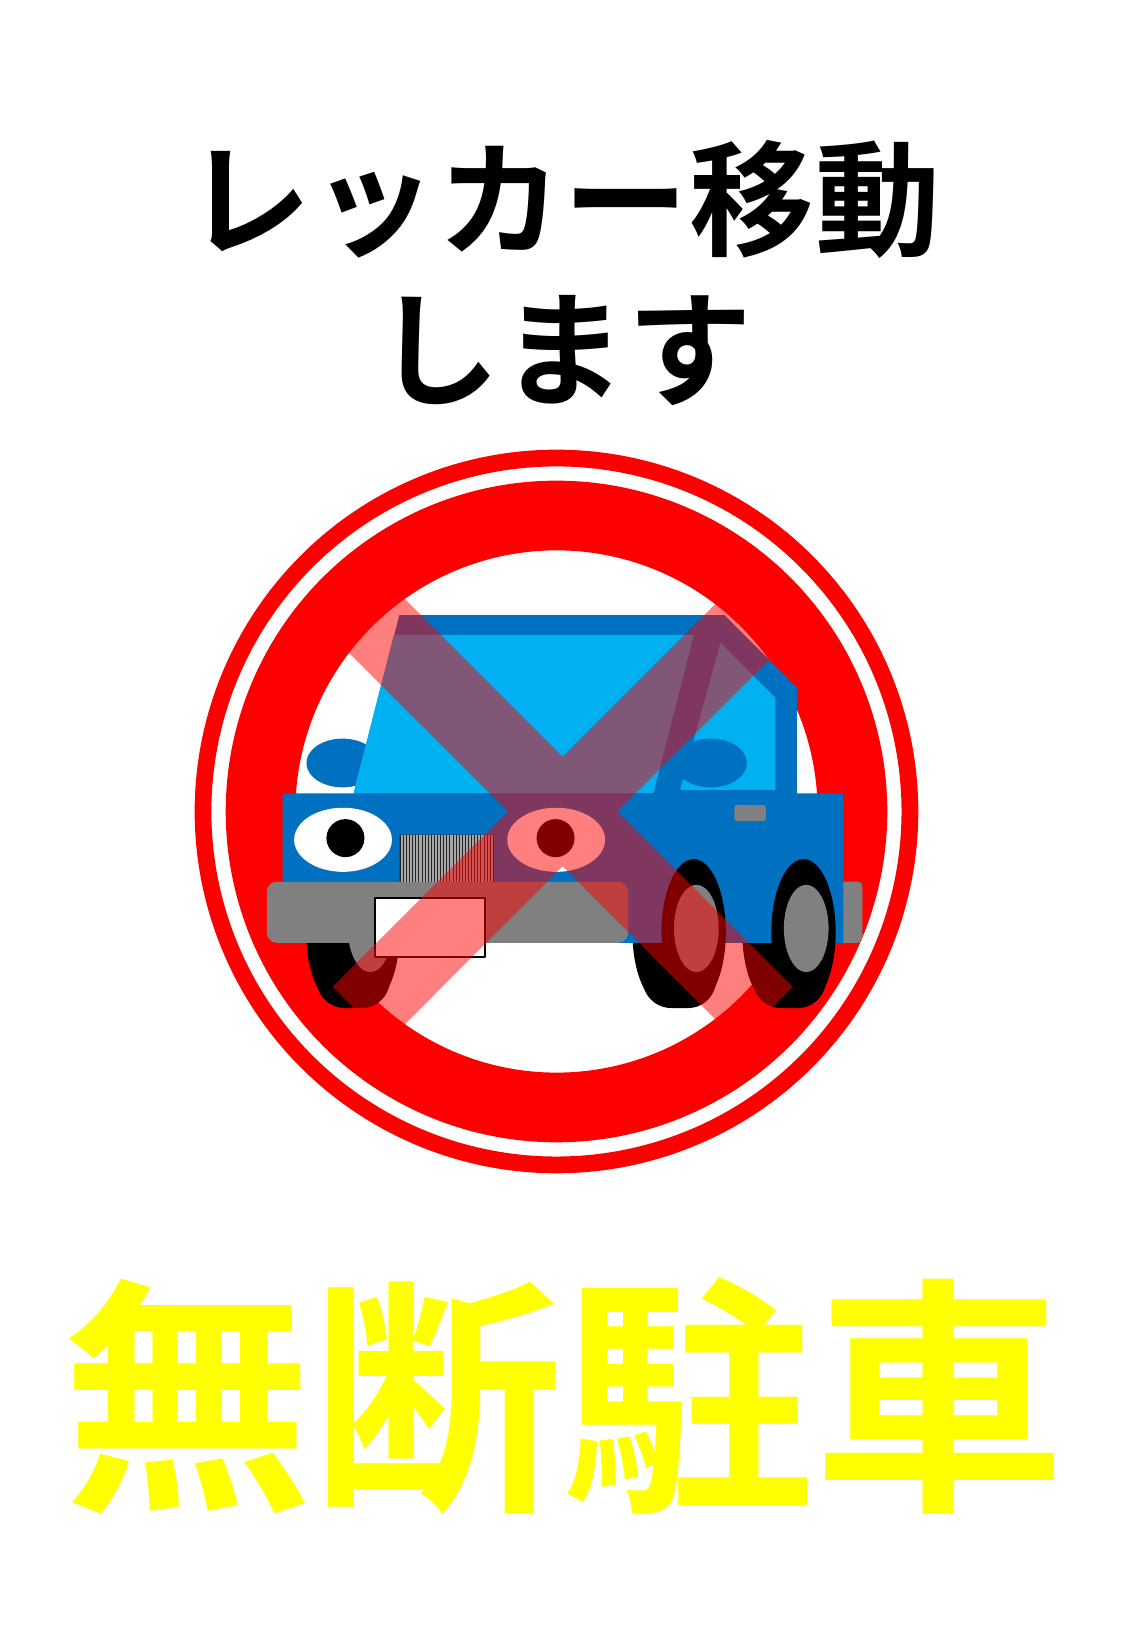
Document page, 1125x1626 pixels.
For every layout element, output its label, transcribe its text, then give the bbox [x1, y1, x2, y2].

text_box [172, 421, 953, 1202]
text_box 無断駐車 [23, 1234, 1104, 1550]
text_box レッカー移動 します [23, 113, 1104, 429]
